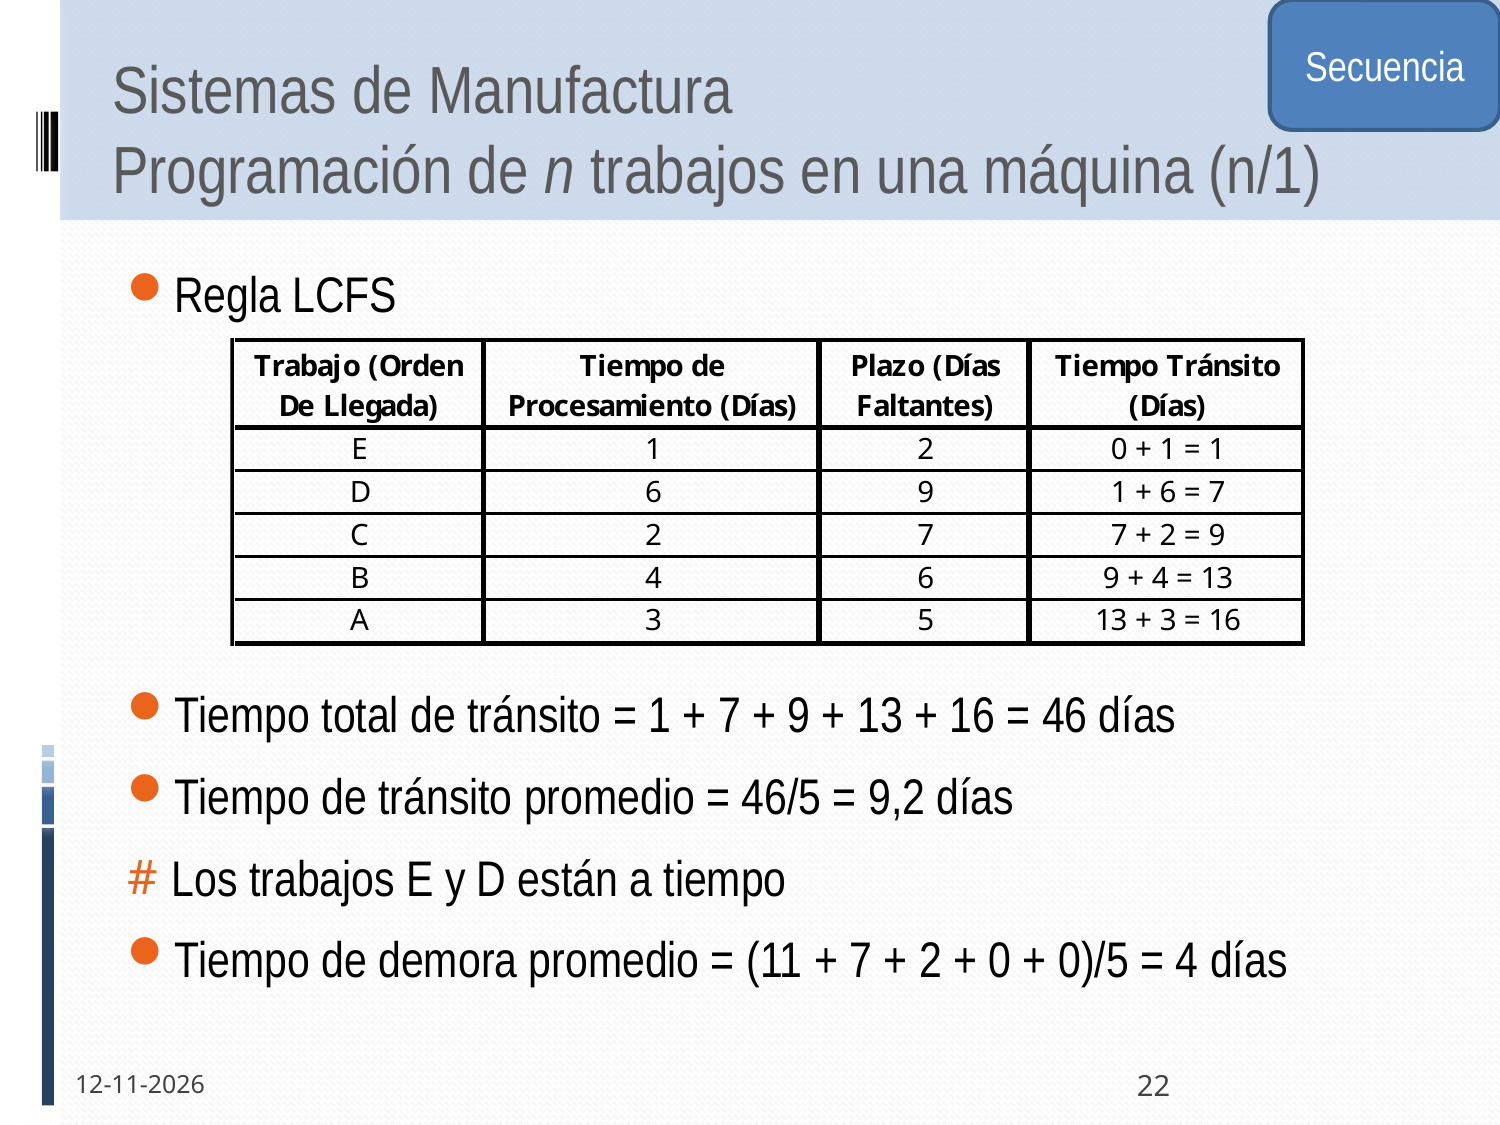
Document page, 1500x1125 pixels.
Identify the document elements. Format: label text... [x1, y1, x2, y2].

text_box Carga [223, 340, 1311, 657]
slide_number 22 [1045, 1046, 1171, 1107]
picture [229, 337, 1306, 646]
list Regla LCFS Tiempo total de tránsito = 1 + 7 + 9 + 13 + 16 = 46 días Tiempo de tránsito promedio = 46/5 = 9,2 días Los trabajos E y D están a tiempo Tiempo de demora promedio = (11 + 7 + 2 + 0 + 0)/5 = 4 días [111, 255, 1436, 1038]
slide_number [75, 1042, 243, 1103]
title Sistemas de Manufactura Programación de n trabajos en una máquina (n/1) [111, 18, 1436, 207]
text_box Secuencia [1267, 0, 1500, 132]
